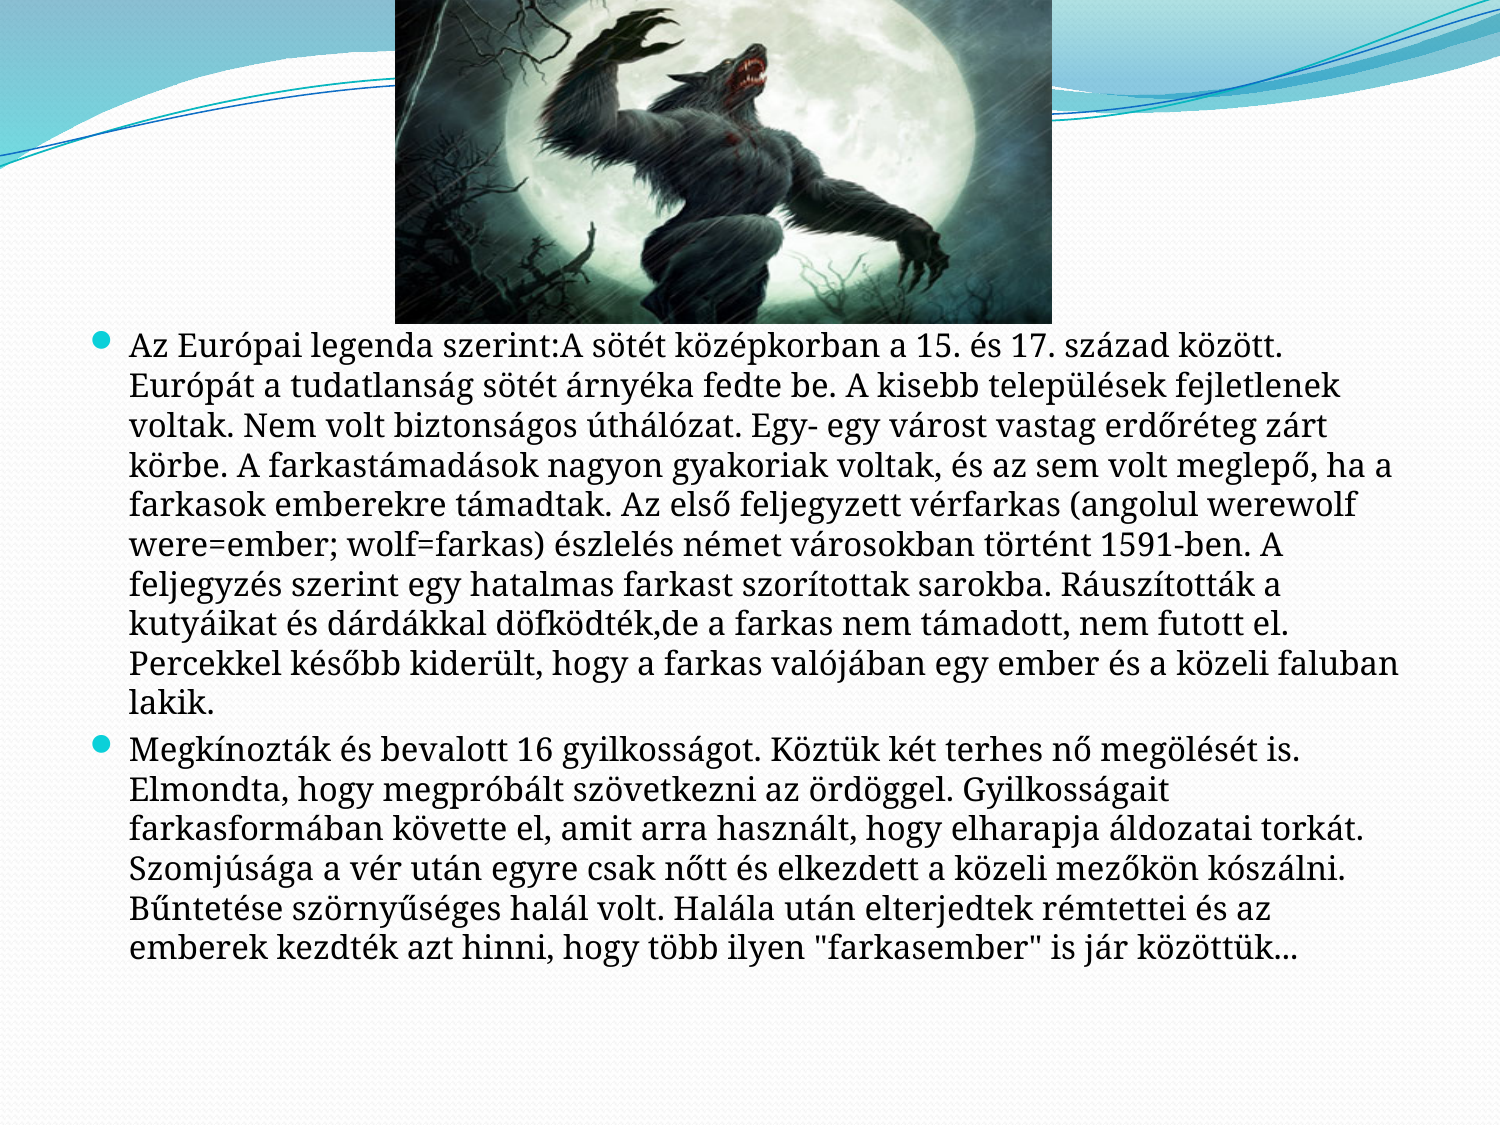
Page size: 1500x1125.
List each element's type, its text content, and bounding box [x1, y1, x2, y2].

picture [395, 0, 1053, 325]
list Az Európai legenda szerint:A sötét középkorban a 15. és 17. század között. Európát a tudatlanság sötét árnyéka fedte be. A kisebb települések fejletlenek voltak. Nem volt biztonságos úthálózat. Egy- egy várost vastag erdőréteg zárt körbe. A farkastámadások nagyon gyakoriak voltak, és az sem volt meglepő, ha a farkasok emberekre támadtak. Az első feljegyzett vérfarkas (angolul werewolf were=ember; wolf=farkas) észlelés német városokban történt 1591-ben. A feljegyzés szerint egy hatalmas farkast szorítottak sarokba. Ráuszították a kutyáikat és dárdákkal döfködték,de a farkas nem támadott, nem futott el. Percekkel később kiderült, hogy a farkas valójában egy ember és a közeli faluban lakik. Megkínozták és bevalott 16 gyilkosságot. Köztük két terhes nő megölését is. Elmondta, hogy megpróbált szövetkezni az ördöggel. Gyilkosságait farkasformában követte el, amit arra használt, hogy elharapja áldozatai torkát. Szomjúsága a vér után egyre csak nőtt és elkezdett a közeli mezőkön kószálni. Bűntetése szörnyűséges halál volt. Halála után elterjedtek rémtettei és az emberek kezdték azt hinni, hogy több ilyen "farkasember" is jár közöttük... [75, 317, 1425, 1038]
